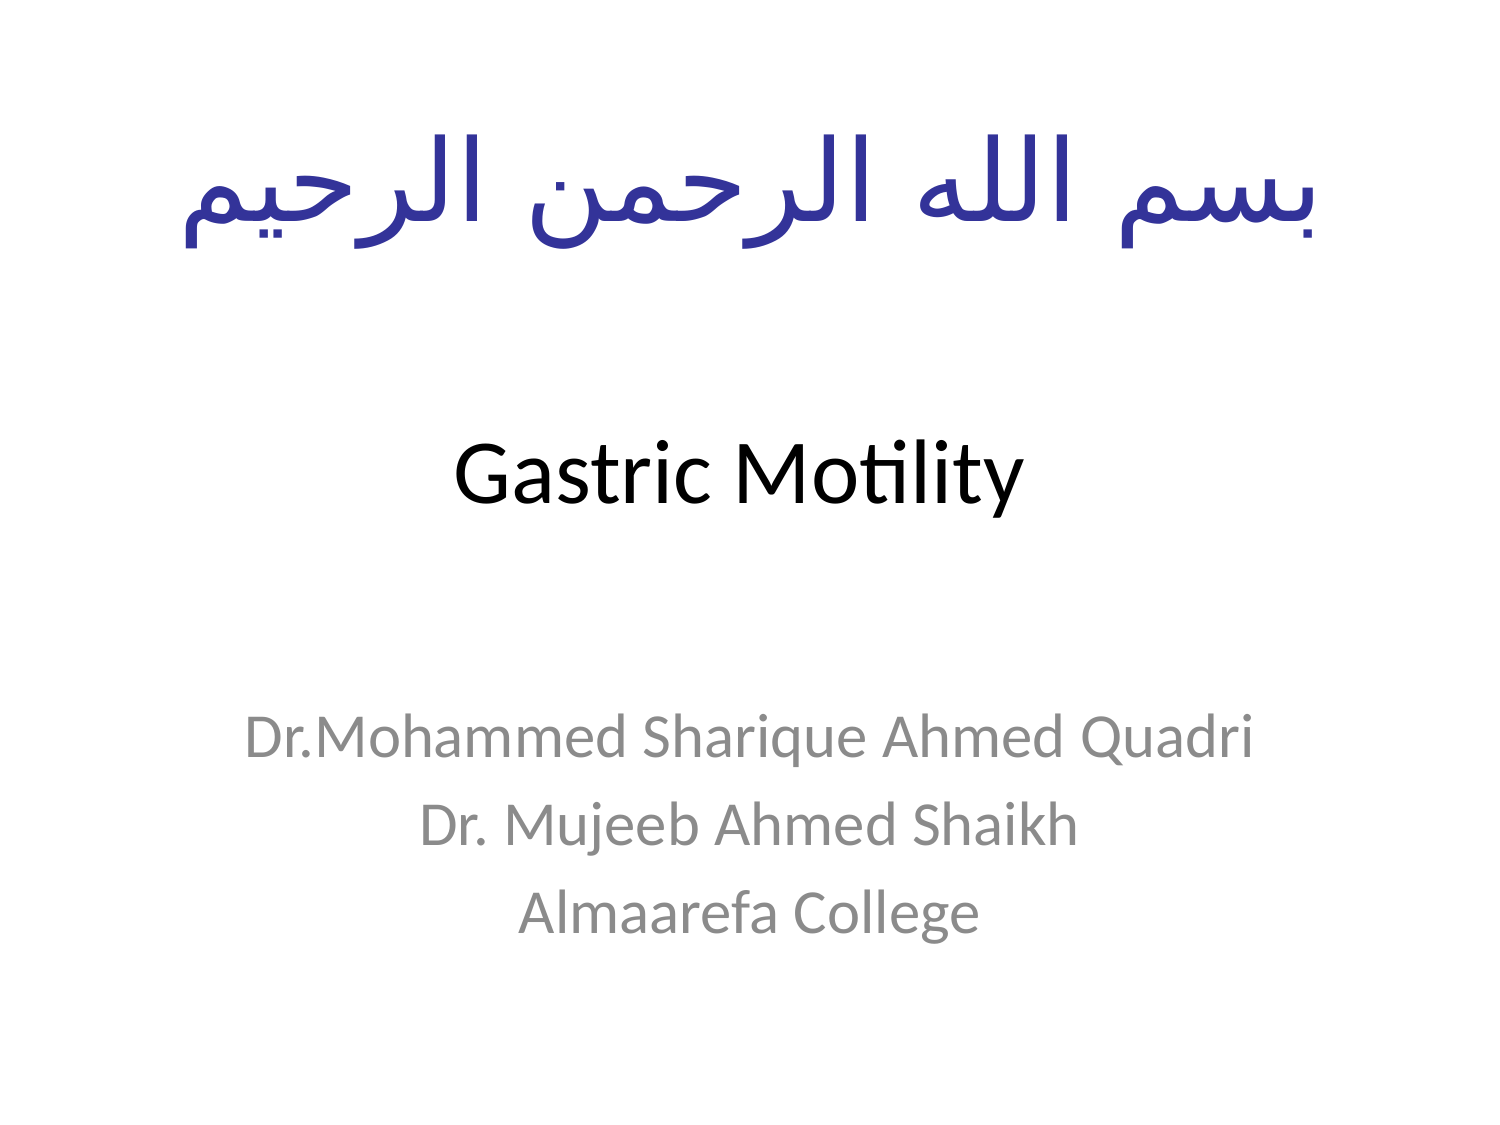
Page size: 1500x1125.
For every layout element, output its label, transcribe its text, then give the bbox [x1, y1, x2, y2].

title Gastric Motility [112, 346, 1388, 588]
text_box بسم الله الرحمن الرحيم [76, 24, 1427, 252]
subtitle Dr.Mohammed Sharique Ahmed Quadri Dr. Mujeeb Ahmed Shaikh Almaarefa College [225, 687, 1275, 975]
